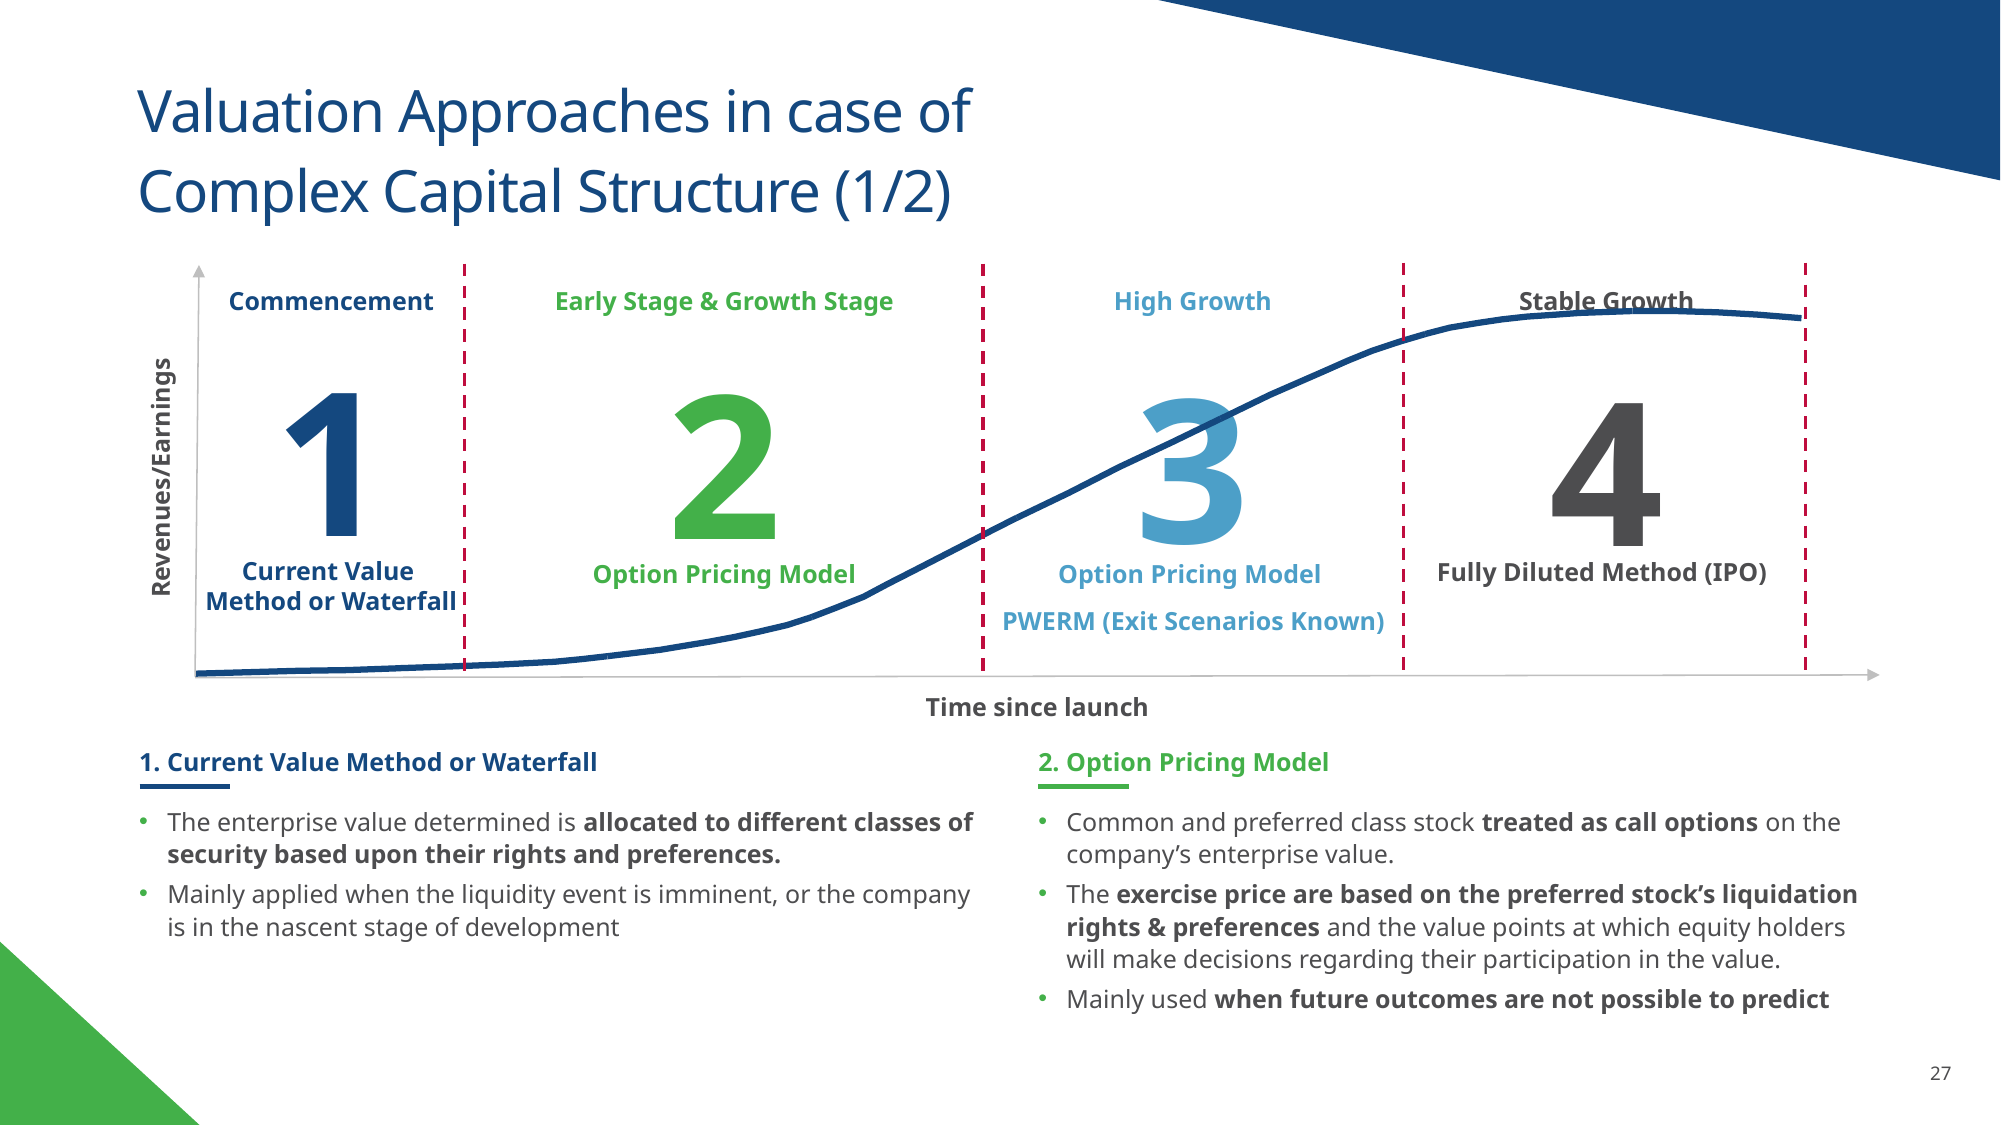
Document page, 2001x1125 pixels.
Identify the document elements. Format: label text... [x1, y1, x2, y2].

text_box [139, 735, 983, 1019]
title Valuation Approaches in case of Complex Capital Structure (1/2) [138, 113, 1685, 176]
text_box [1038, 735, 1882, 1019]
slide_number 27 [1930, 1058, 2000, 1088]
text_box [138, 262, 1880, 724]
